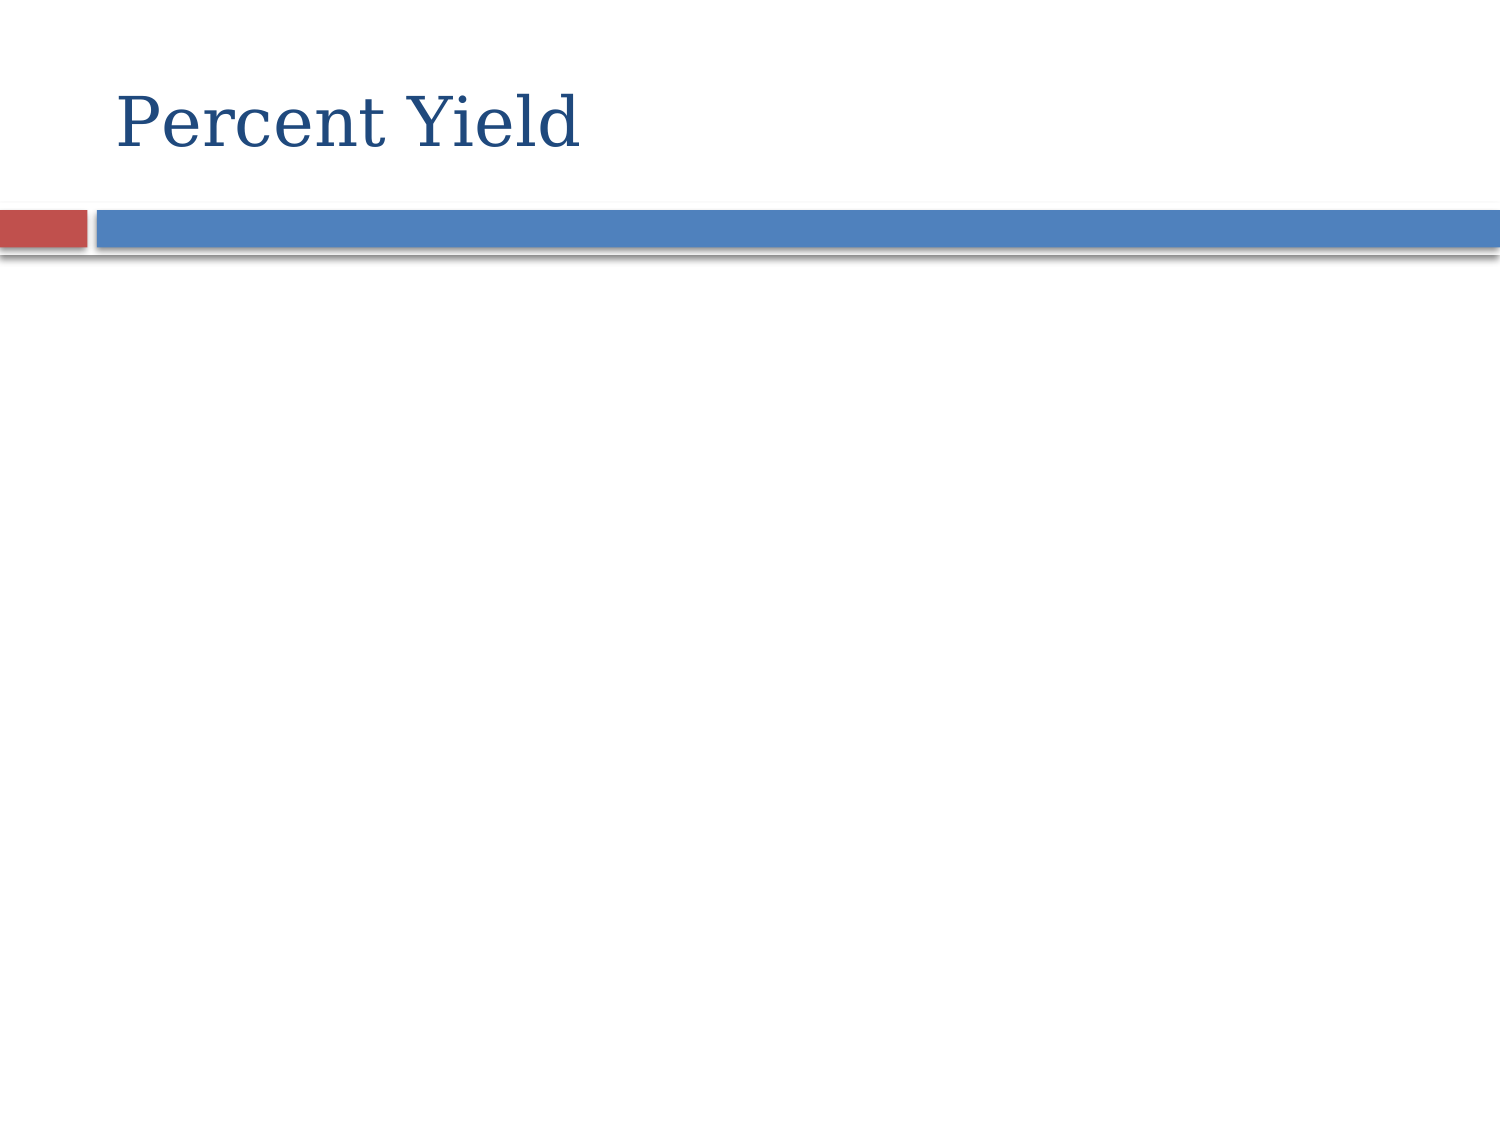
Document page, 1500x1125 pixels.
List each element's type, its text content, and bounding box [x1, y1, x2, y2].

title Percent Yield [100, 37, 1438, 200]
